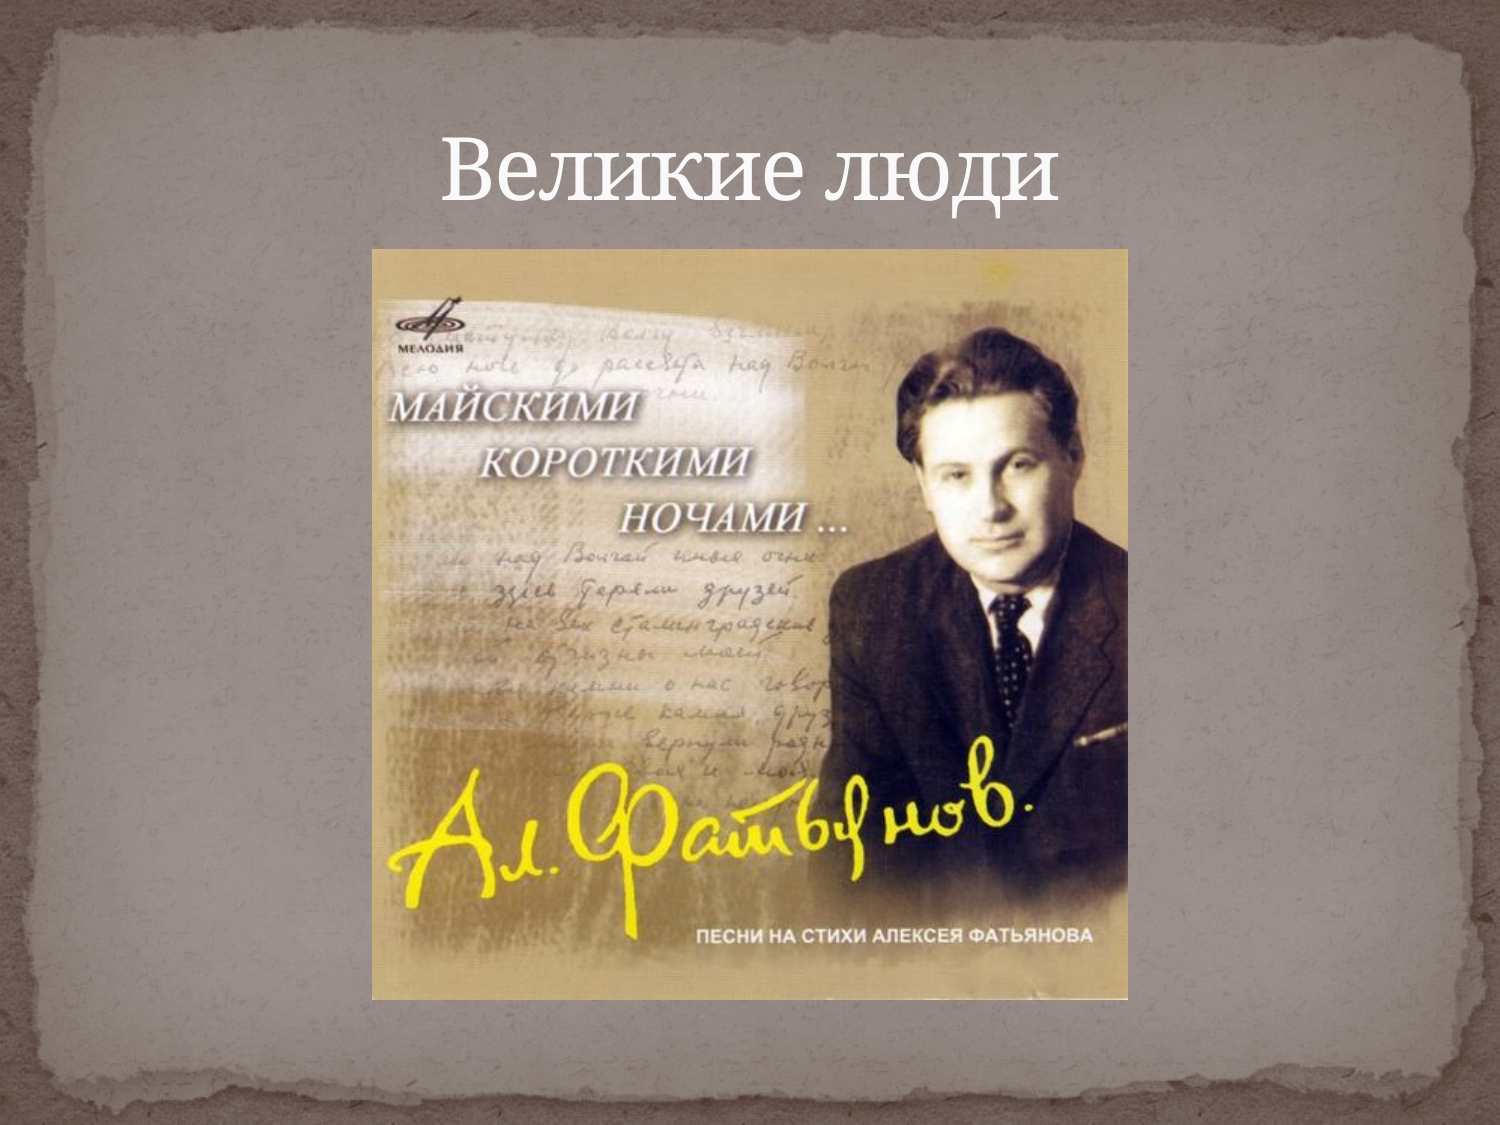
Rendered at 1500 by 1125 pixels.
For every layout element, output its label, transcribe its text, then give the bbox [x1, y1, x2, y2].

title Великие люди [74, 24, 1425, 225]
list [374, 251, 1127, 999]
